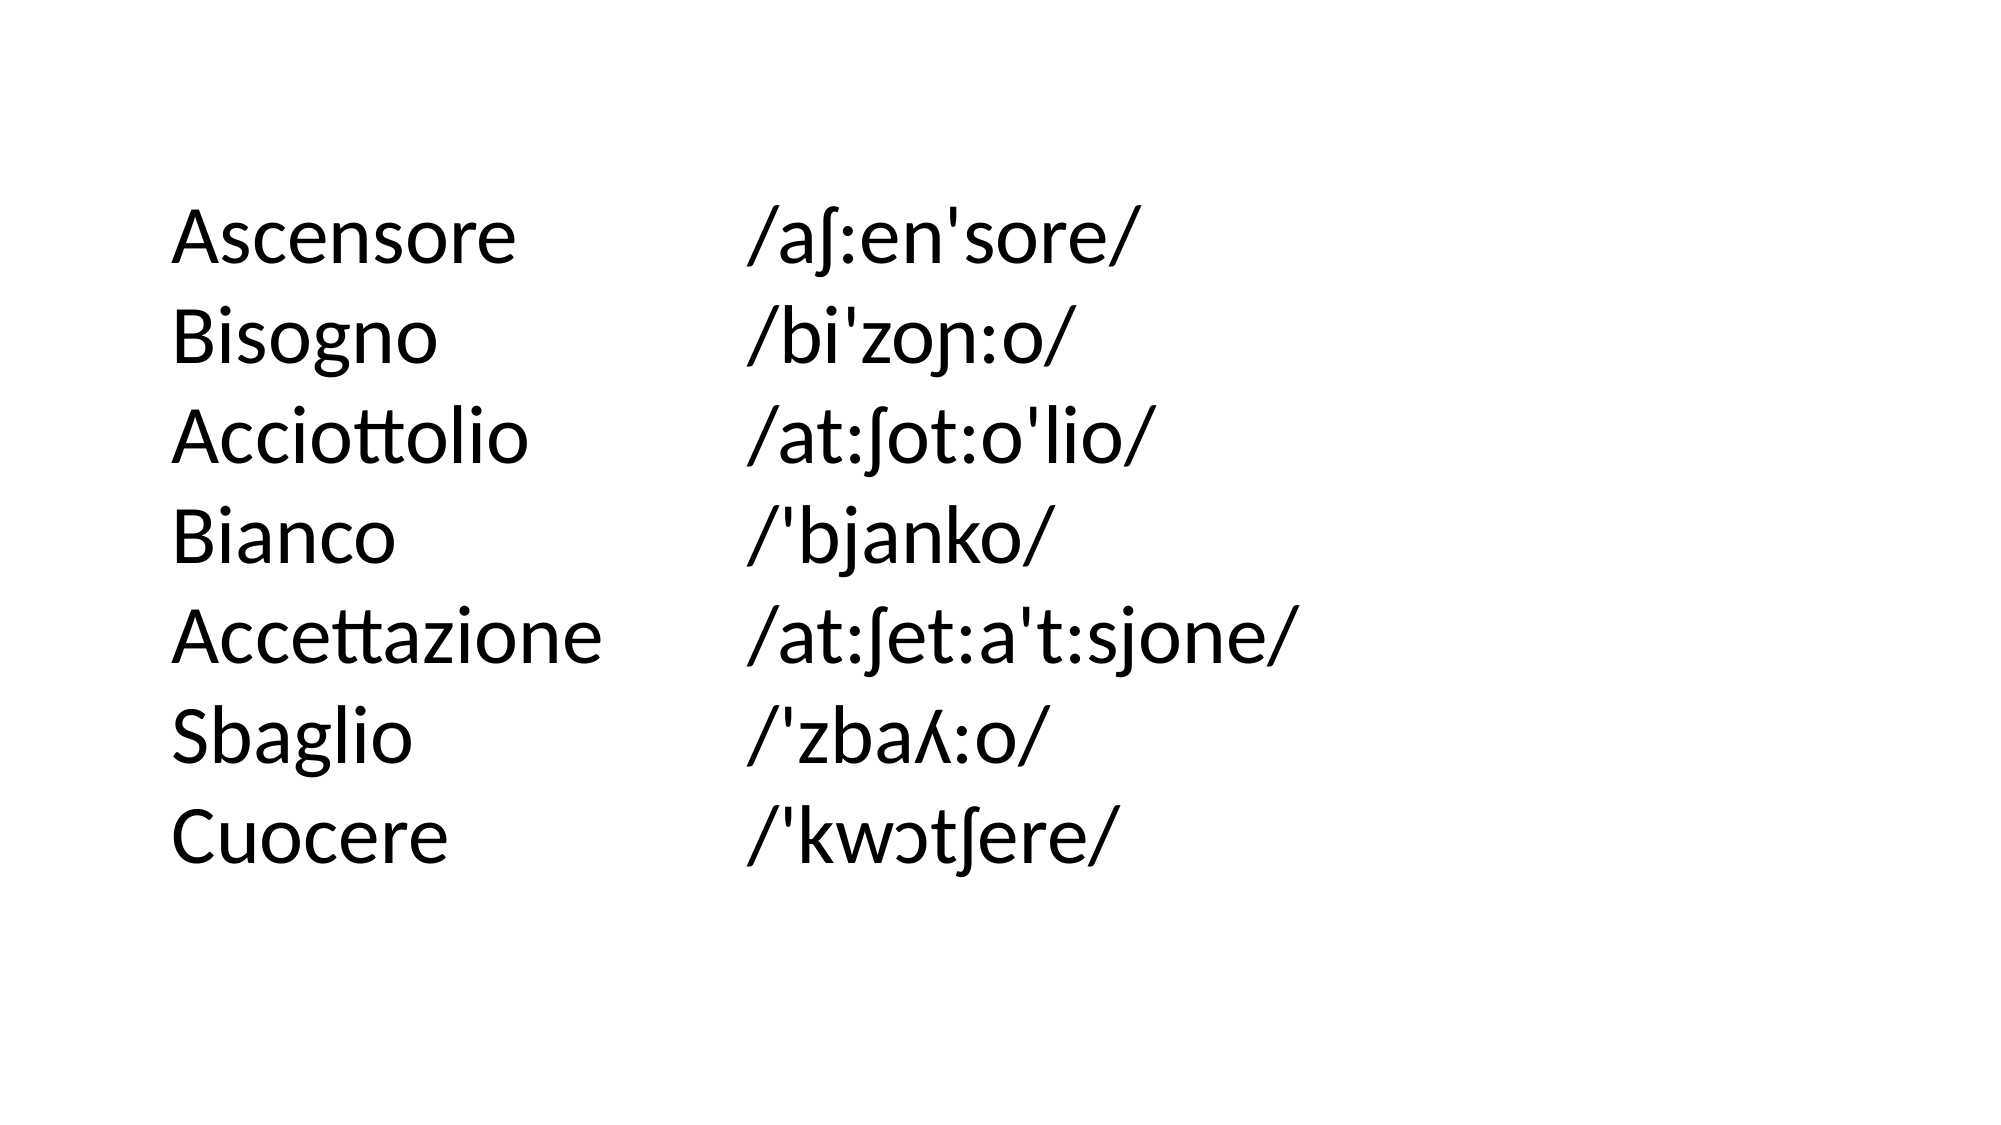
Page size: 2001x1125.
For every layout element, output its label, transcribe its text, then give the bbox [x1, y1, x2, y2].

text_box Ascensore Bisogno Acciottolio Bianco Accettazione Sbaglio Cuocere [156, 172, 732, 939]
text_box /aʃ:en'sore/ /bi'zoɲ:o/ /at:ʃot:o'lio/ /'bjanko/ /at:ʃet:a't:sjone/ /'zbaʎ:o/ /'kwͻtʃere/ [732, 172, 1903, 939]
